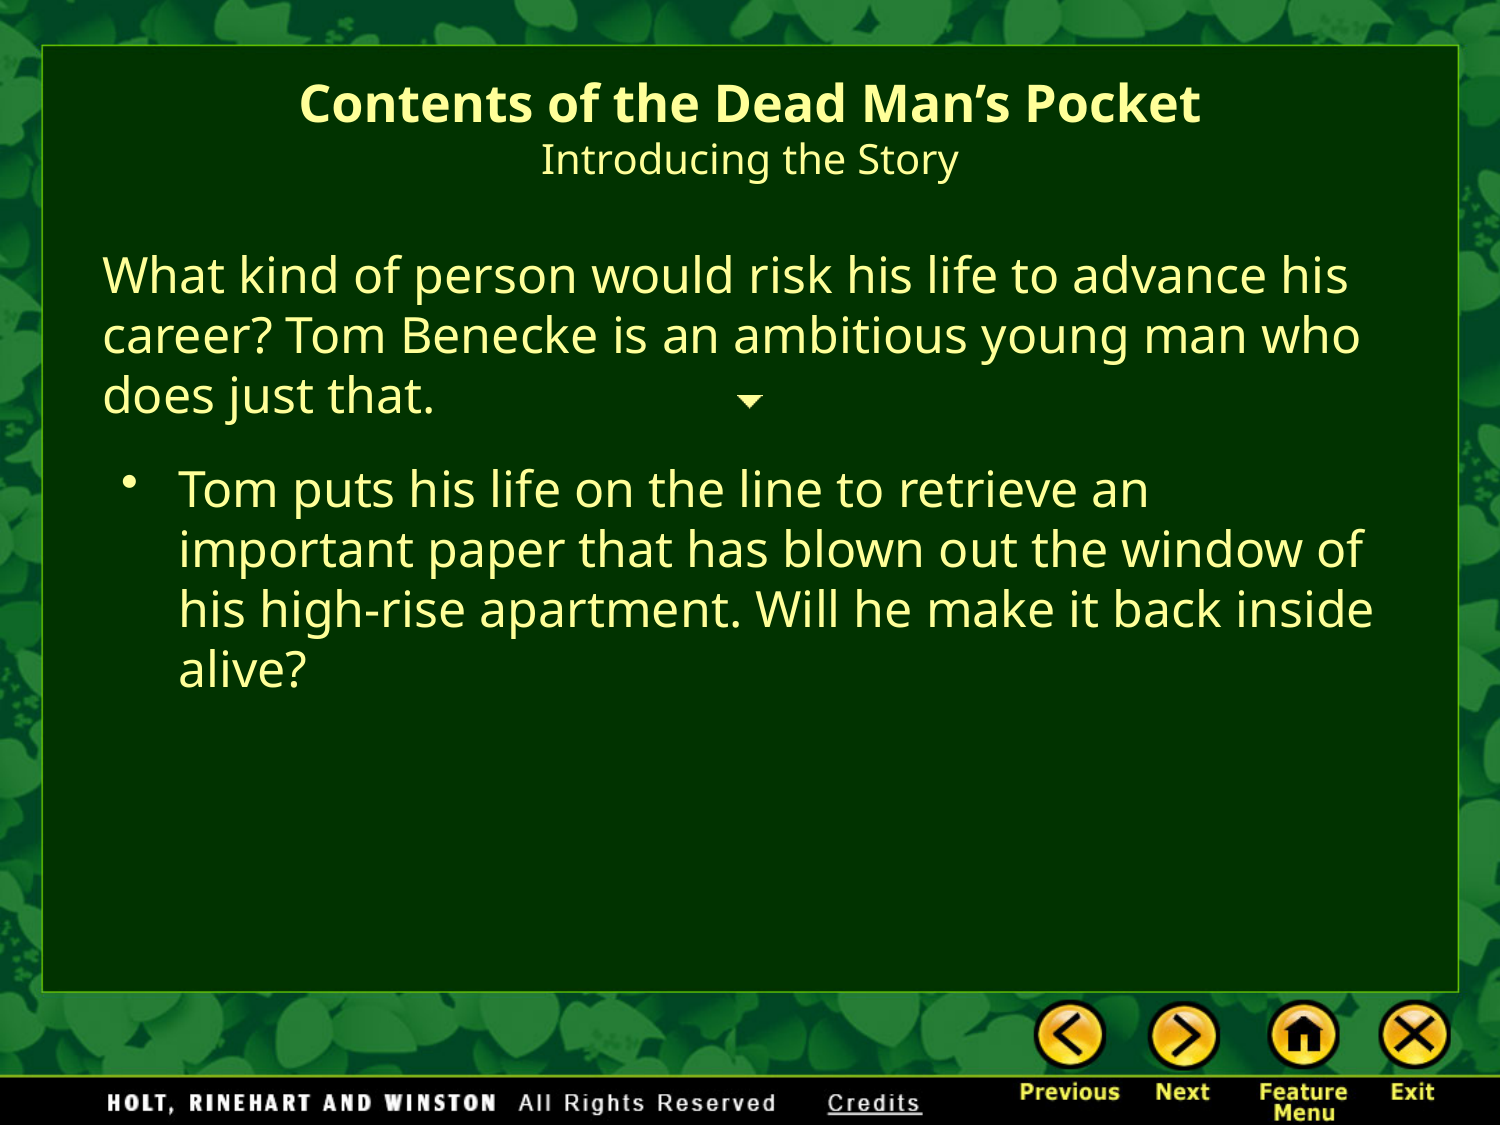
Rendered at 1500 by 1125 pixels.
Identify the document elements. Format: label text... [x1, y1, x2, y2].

text_box Tom puts his life on the line to retrieve an important paper that has blown out the window of his high-rise apartment. Will he make it back inside alive? [87, 449, 1400, 705]
title Contents of the Dead Man’s Pocket Introducing the Story [49, 62, 1451, 191]
text_box What kind of person would risk his life to advance his career? Tom Benecke is an ambitious young man who does just that. [87, 236, 1413, 432]
picture [0, 0, 1500, 1125]
